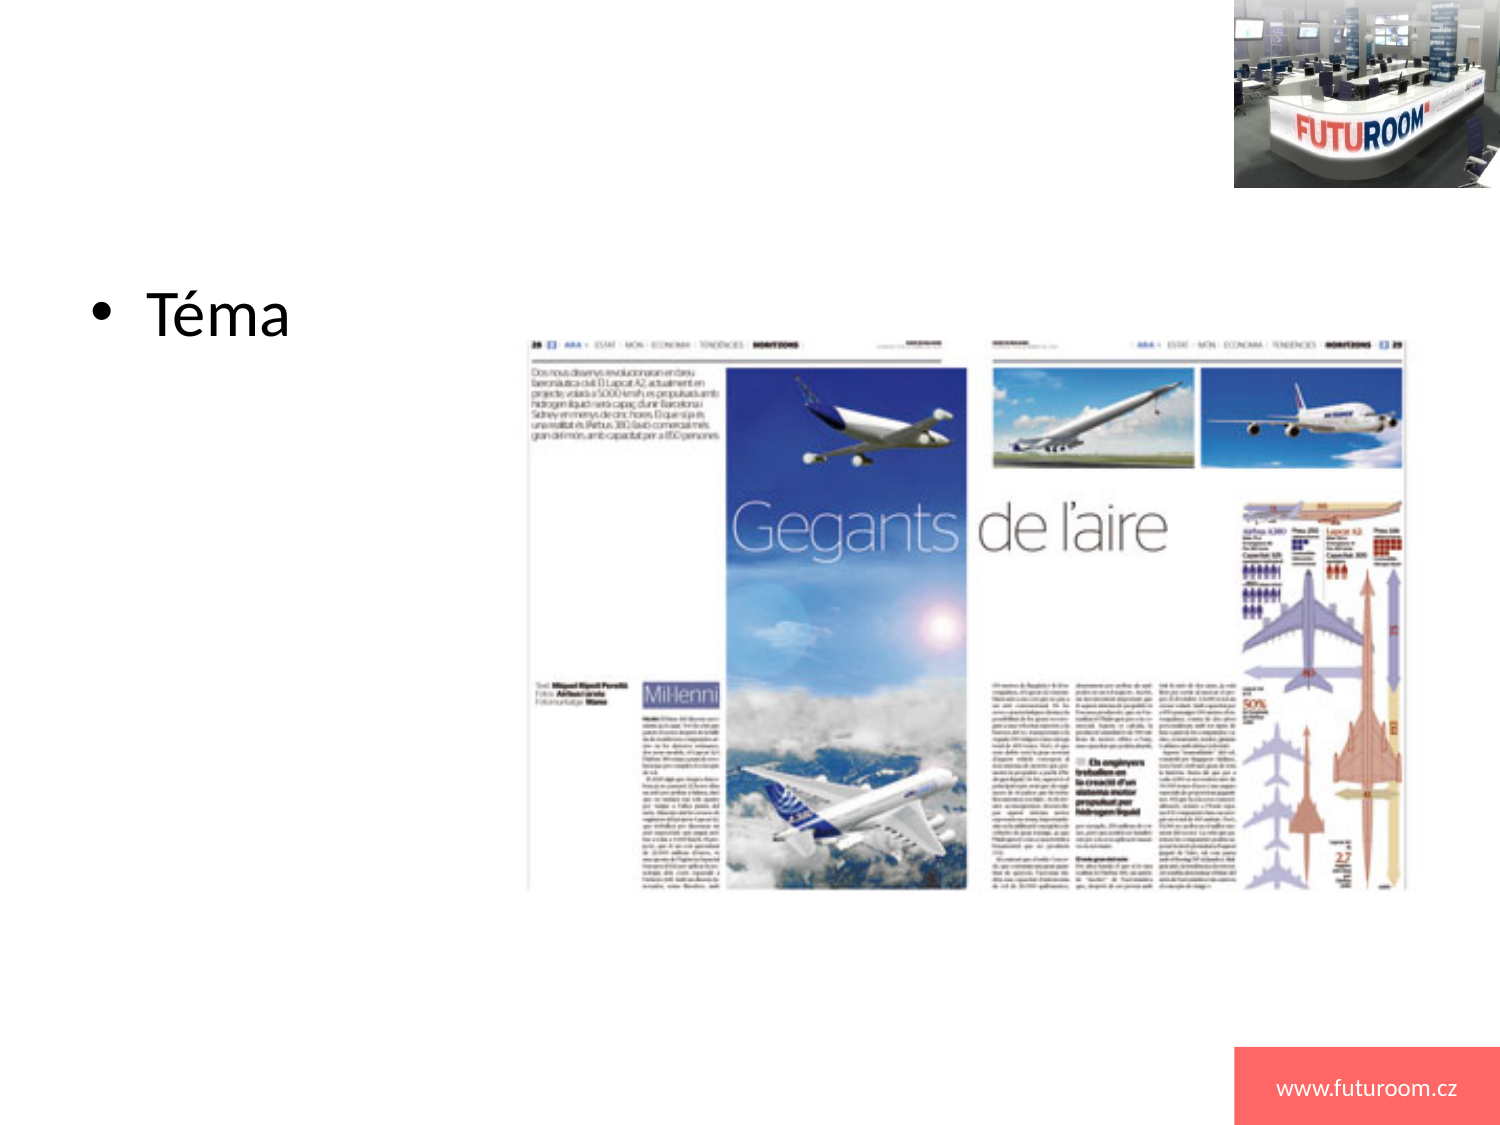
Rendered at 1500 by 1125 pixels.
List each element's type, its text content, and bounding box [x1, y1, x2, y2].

text_box www.futuroom.cz [1232, 1045, 1500, 1125]
picture [1234, 0, 1500, 188]
list Téma [75, 262, 1425, 1005]
picture [515, 339, 1436, 903]
